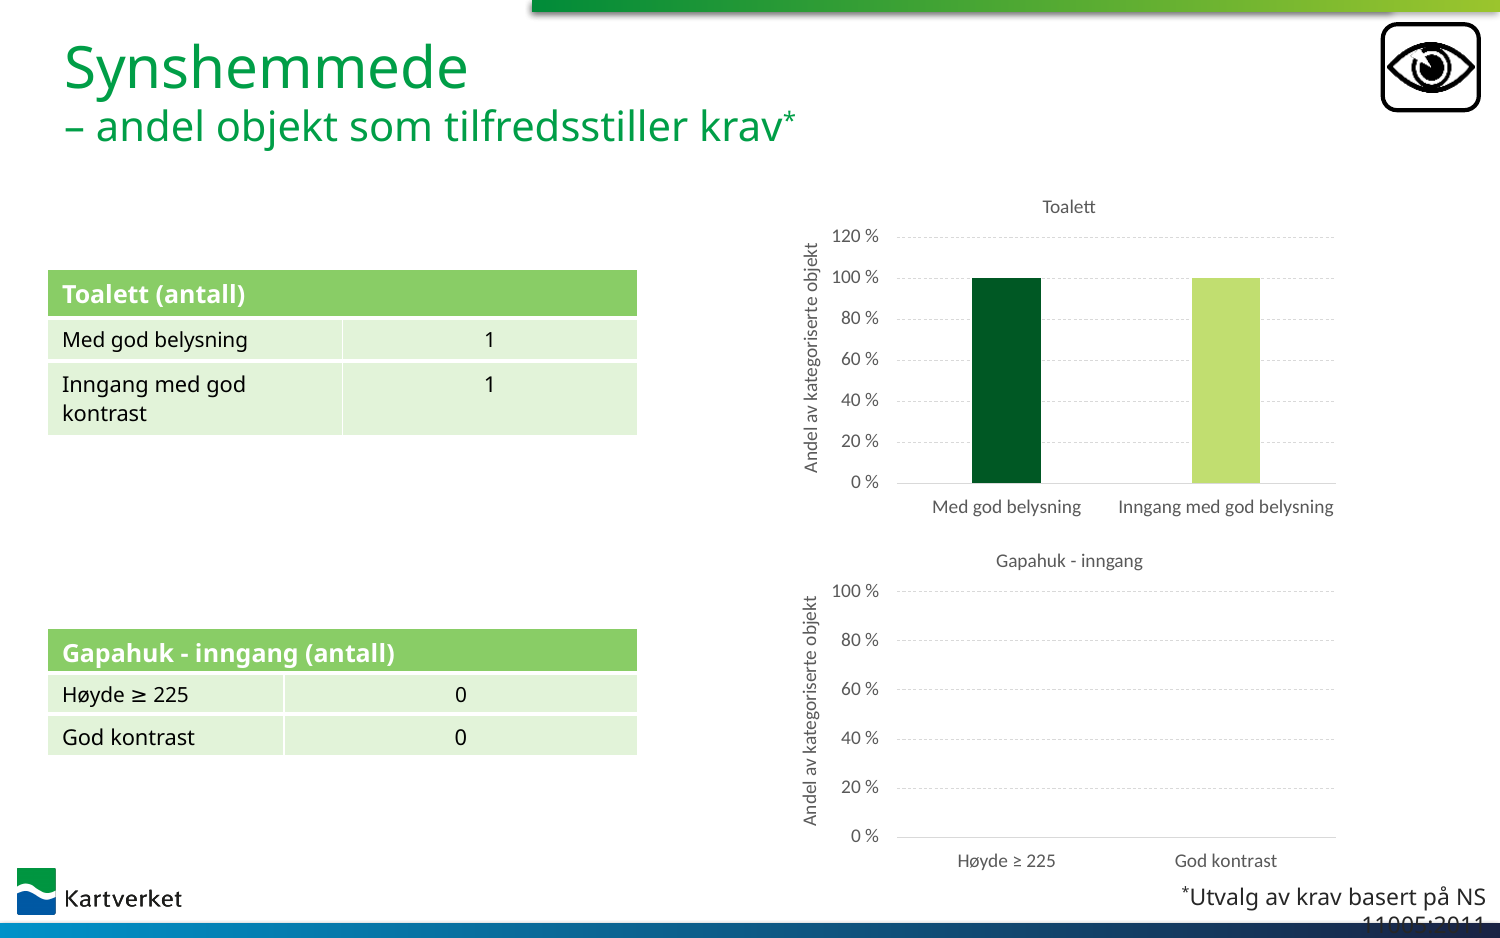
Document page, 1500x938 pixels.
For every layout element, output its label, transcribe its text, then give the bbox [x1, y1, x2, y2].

table_header Toalett (antall) [48, 270, 637, 316]
table_cell 0 [285, 716, 637, 755]
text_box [1382, 24, 1480, 111]
text_box Synshemmede – andel objekt som tilfredsstiller krav* [49, 24, 1431, 158]
table_cell Inngang med god kontrast [48, 363, 342, 435]
table_cell 1 [343, 363, 637, 435]
table_cell 1 [343, 320, 637, 359]
table_cell Høyde ≥ 225 [48, 675, 283, 712]
table_cell God kontrast [48, 716, 283, 755]
picture [791, 187, 1348, 526]
table_cell Med god belysning [48, 320, 342, 359]
table_cell 0 [285, 675, 637, 712]
picture [791, 541, 1348, 880]
text_box *Utvalg av krav basert på NS 11005:2011 [1068, 873, 1500, 938]
table_header Gapahuk - inngang (antall) [48, 629, 637, 671]
